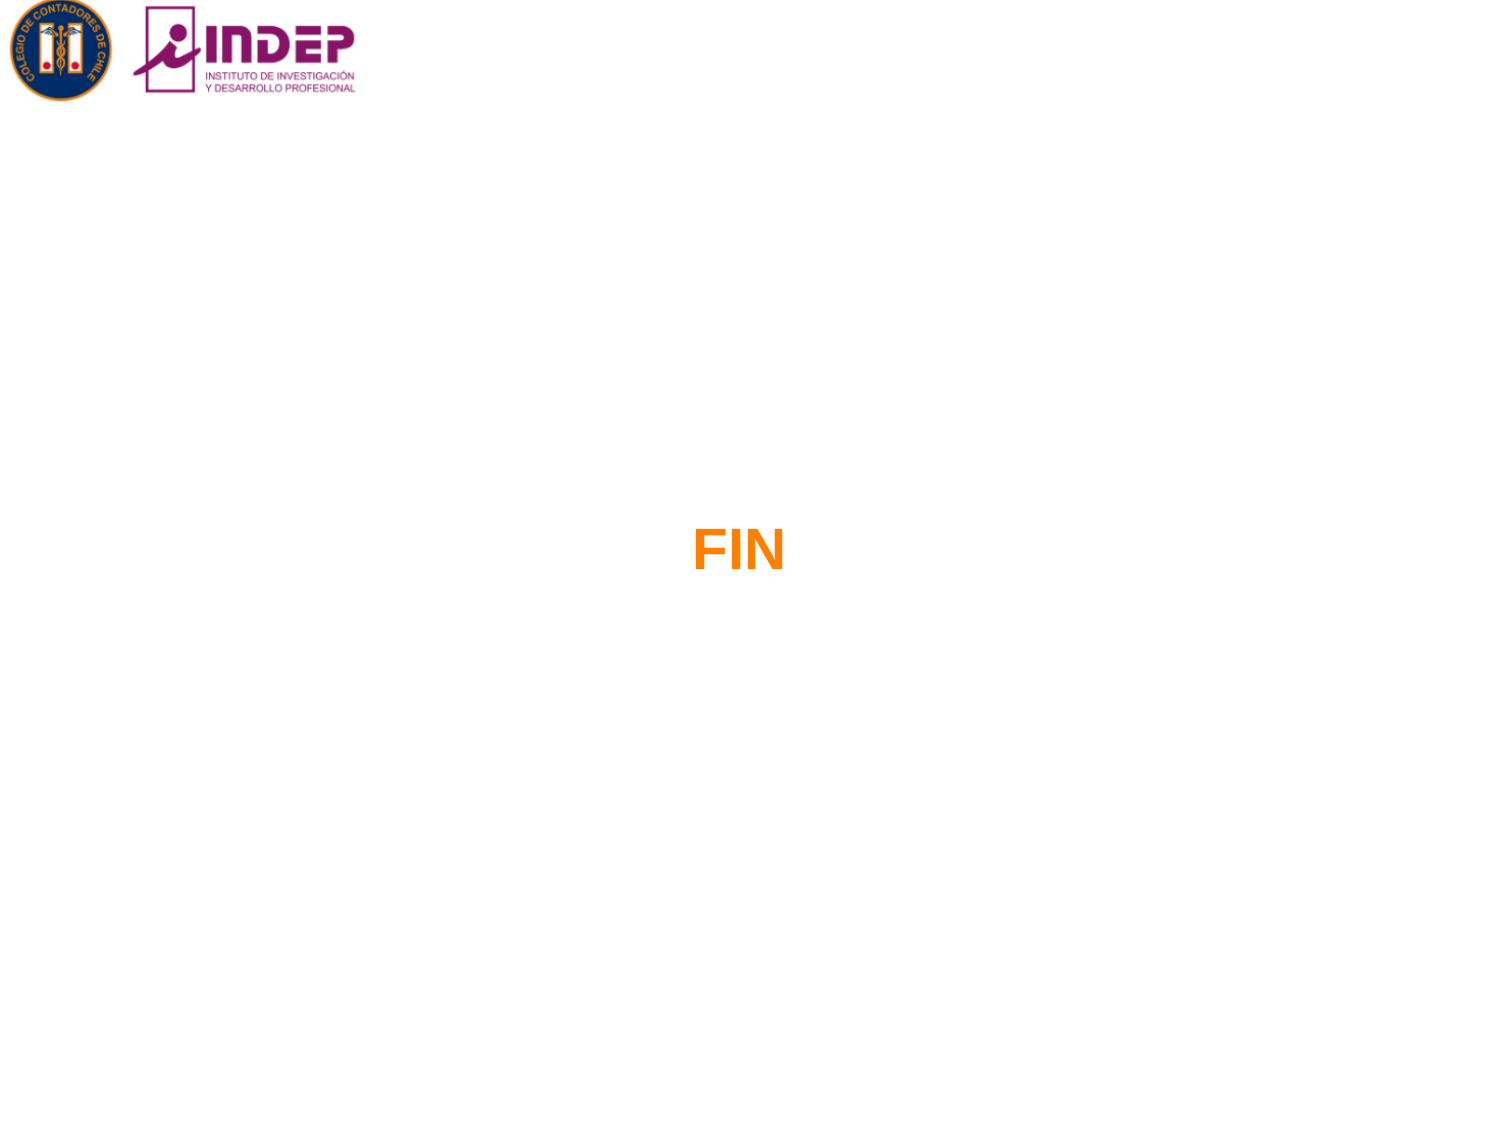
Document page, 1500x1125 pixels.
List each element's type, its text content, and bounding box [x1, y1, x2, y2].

title FIN [64, 432, 1415, 583]
picture [0, 0, 364, 103]
